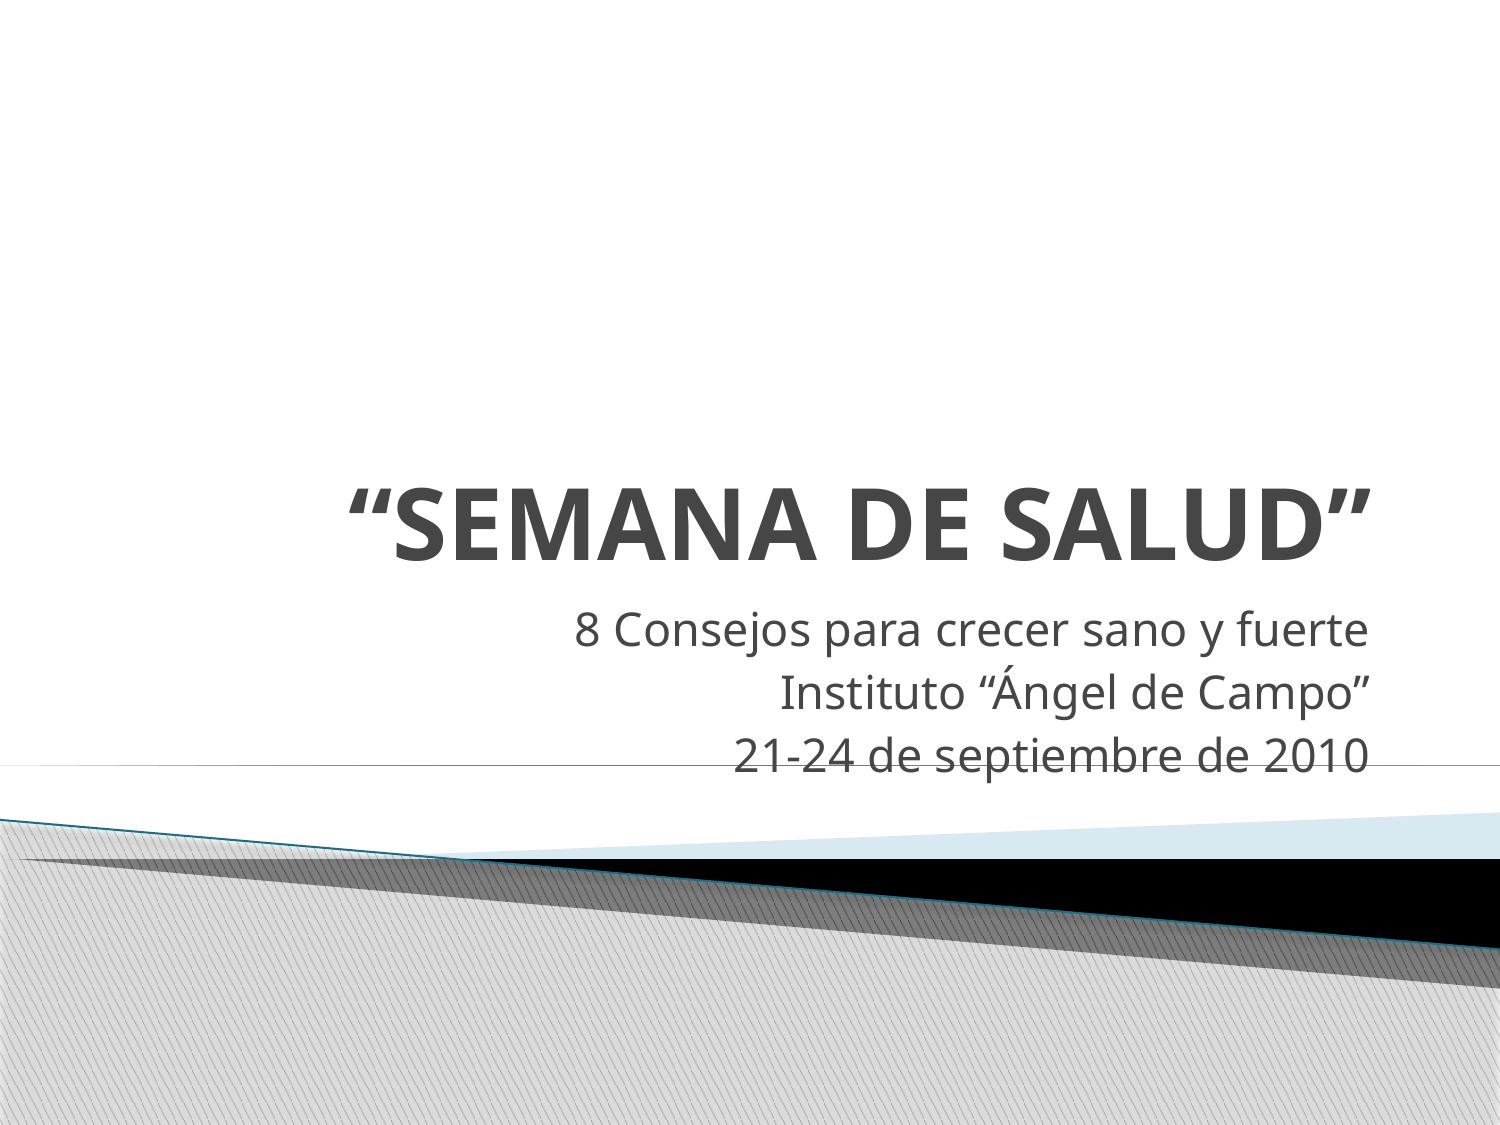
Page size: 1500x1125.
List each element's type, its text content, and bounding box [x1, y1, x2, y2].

picture [5, 859, 1500, 989]
subtitle 8 Consejos para crecer sano y fuerte Instituto “Ángel de Campo” 21-24 de septiembre de 2010 [112, 592, 1388, 790]
title “SEMANA DE SALUD” [112, 287, 1388, 588]
